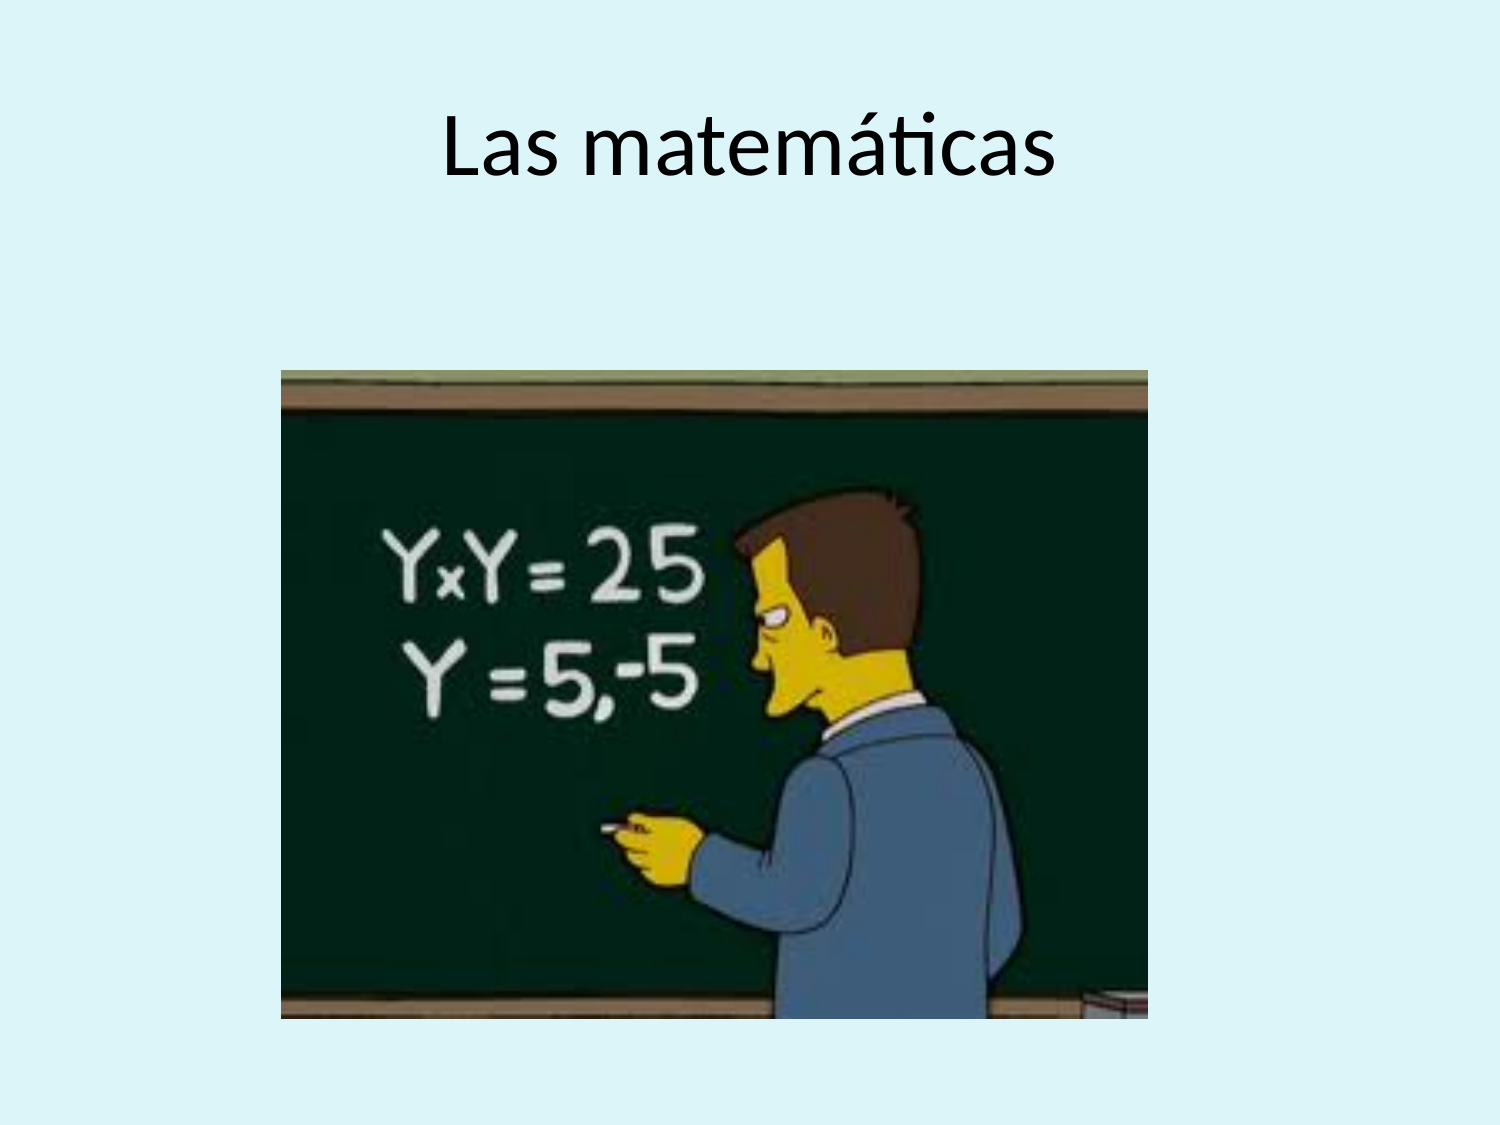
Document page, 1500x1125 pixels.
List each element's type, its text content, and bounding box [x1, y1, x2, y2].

title Las matemáticas [75, 45, 1425, 233]
picture [281, 370, 1148, 1020]
